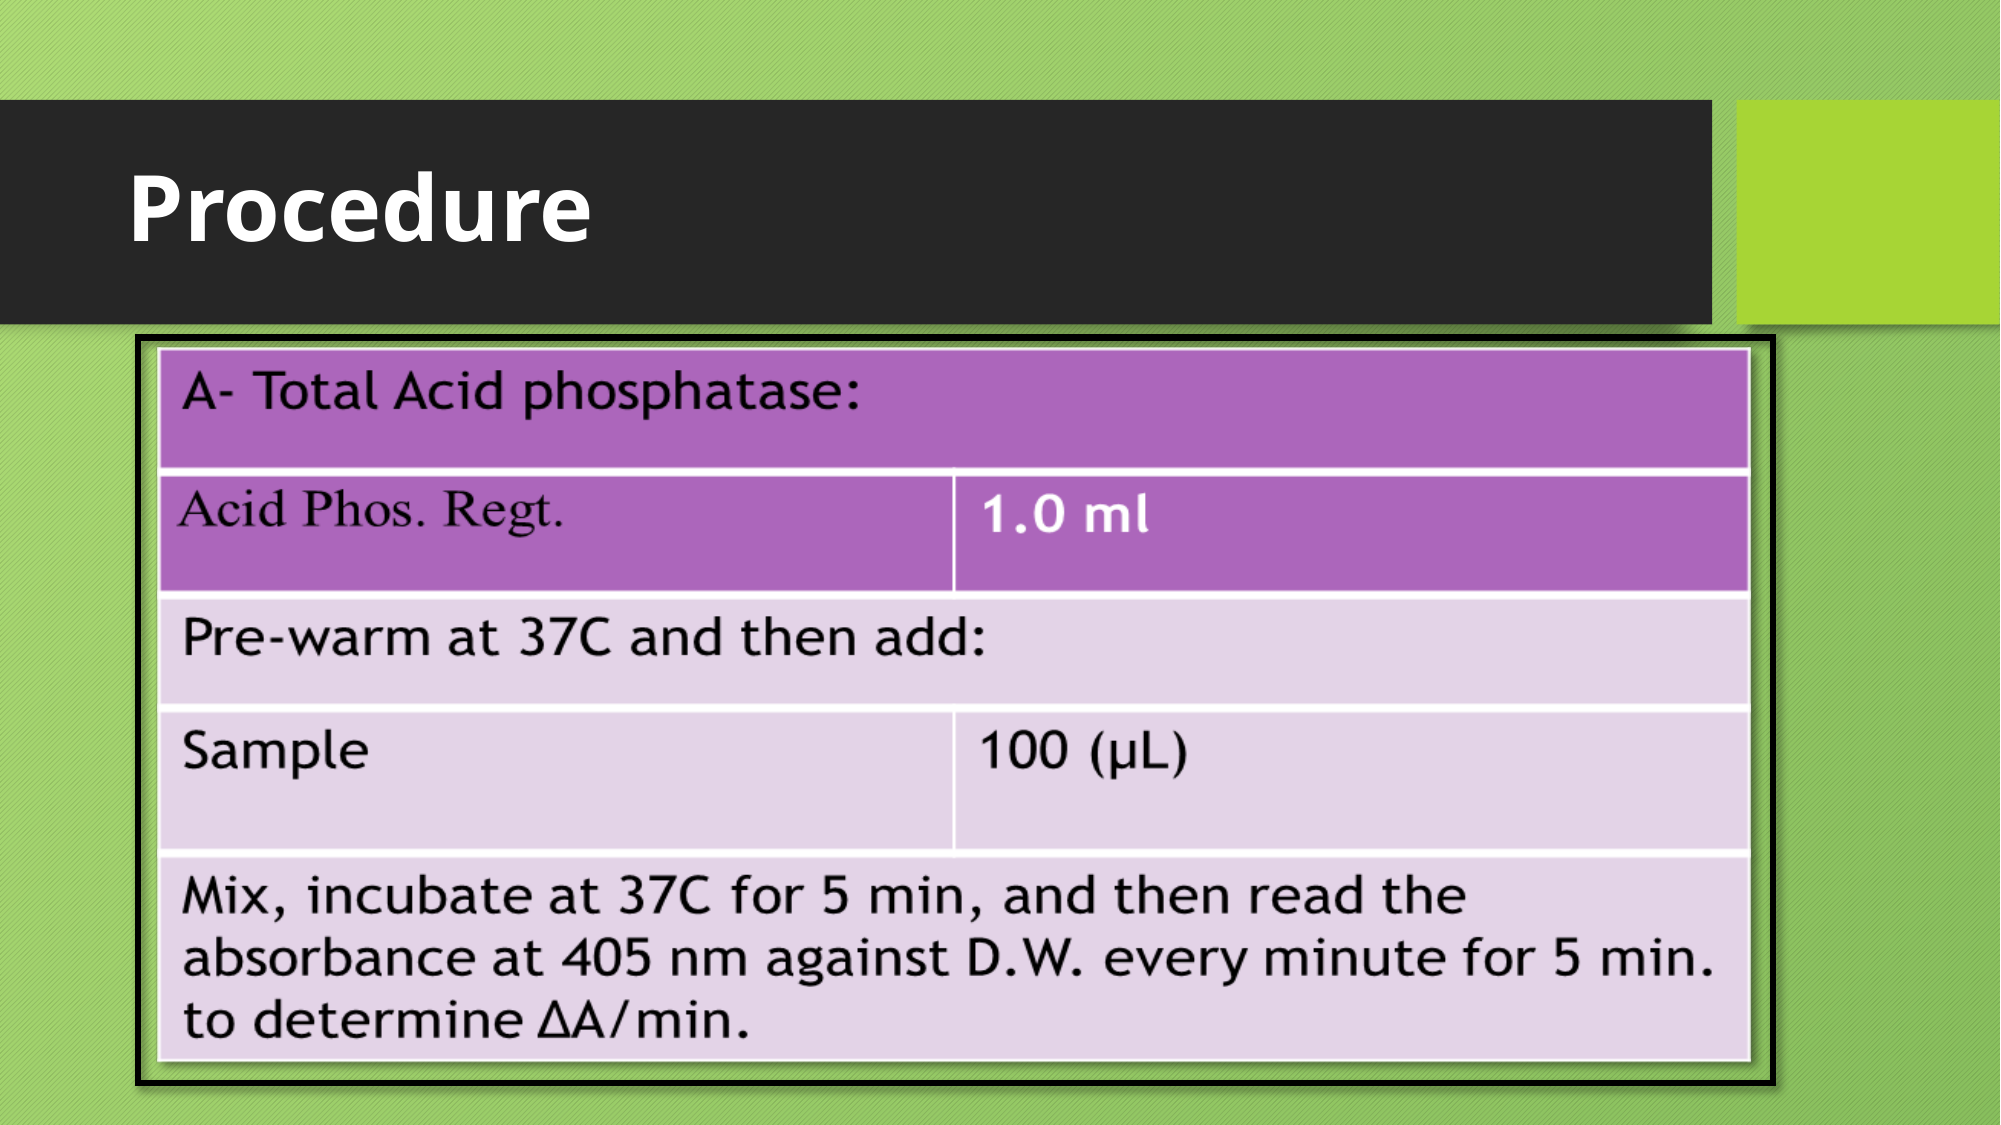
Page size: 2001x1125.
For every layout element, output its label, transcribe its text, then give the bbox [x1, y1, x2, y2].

picture [1736, 325, 2000, 347]
title Procedure [111, 123, 1689, 301]
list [140, 340, 1770, 1081]
picture [0, 325, 1713, 376]
